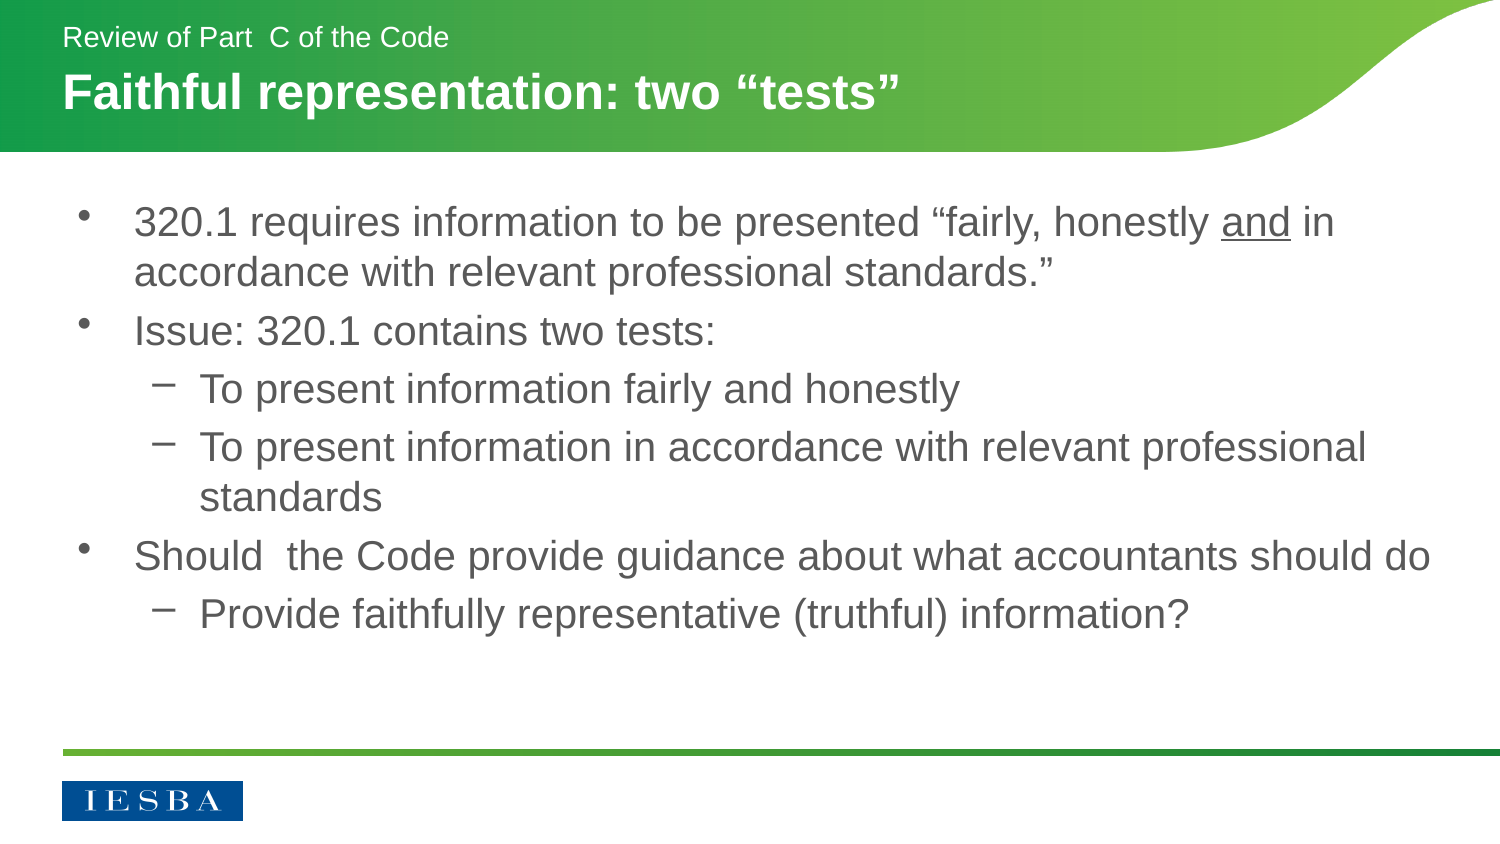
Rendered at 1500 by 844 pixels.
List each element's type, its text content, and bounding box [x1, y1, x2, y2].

list 320.1 requires information to be presented “fairly, honestly and in accordance with relevant professional standards.” Issue: 320.1 contains two tests: To present information fairly and honestly To present information in accordance with relevant professional standards Should the Code provide guidance about what accountants should do Provide faithfully representative (truthful) information? [62, 187, 1450, 694]
picture [62, 781, 243, 821]
title Faithful representation: two “tests” [62, 56, 1300, 122]
subtitle Review of Part C of the Code [62, 18, 500, 47]
picture [0, 0, 1497, 152]
